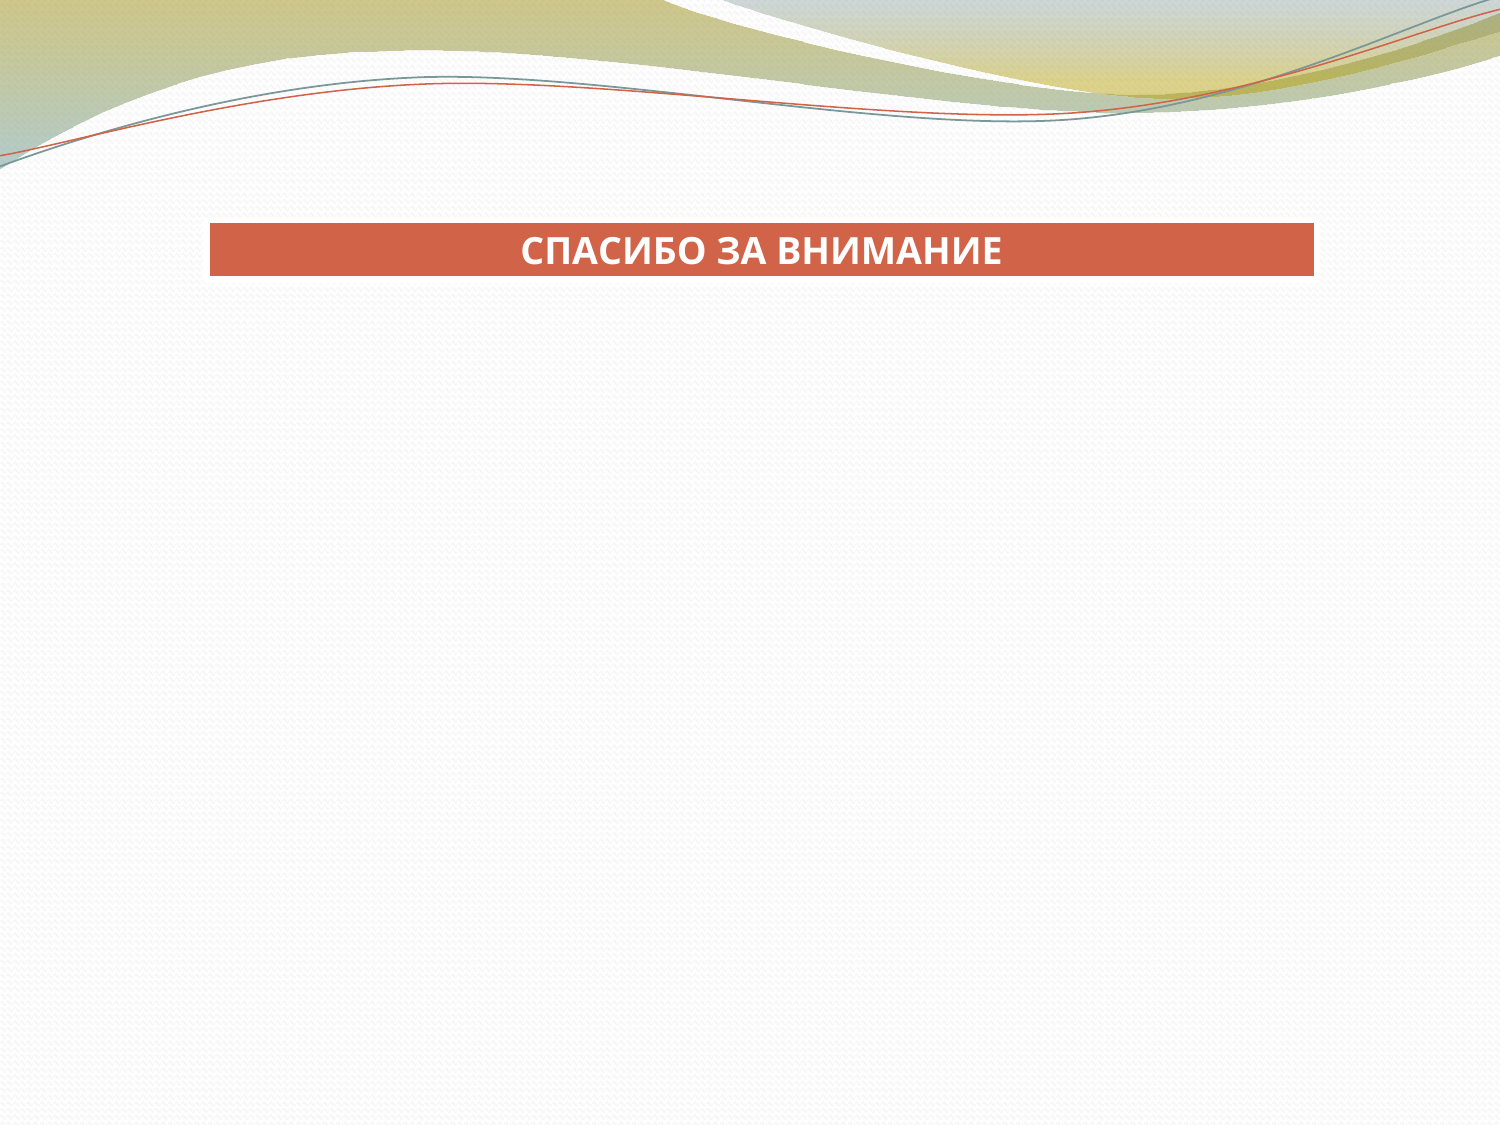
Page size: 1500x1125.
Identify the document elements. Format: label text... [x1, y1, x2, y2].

text_box СПАСИБО ЗА ВНИМАНИЕ [203, 217, 1320, 283]
